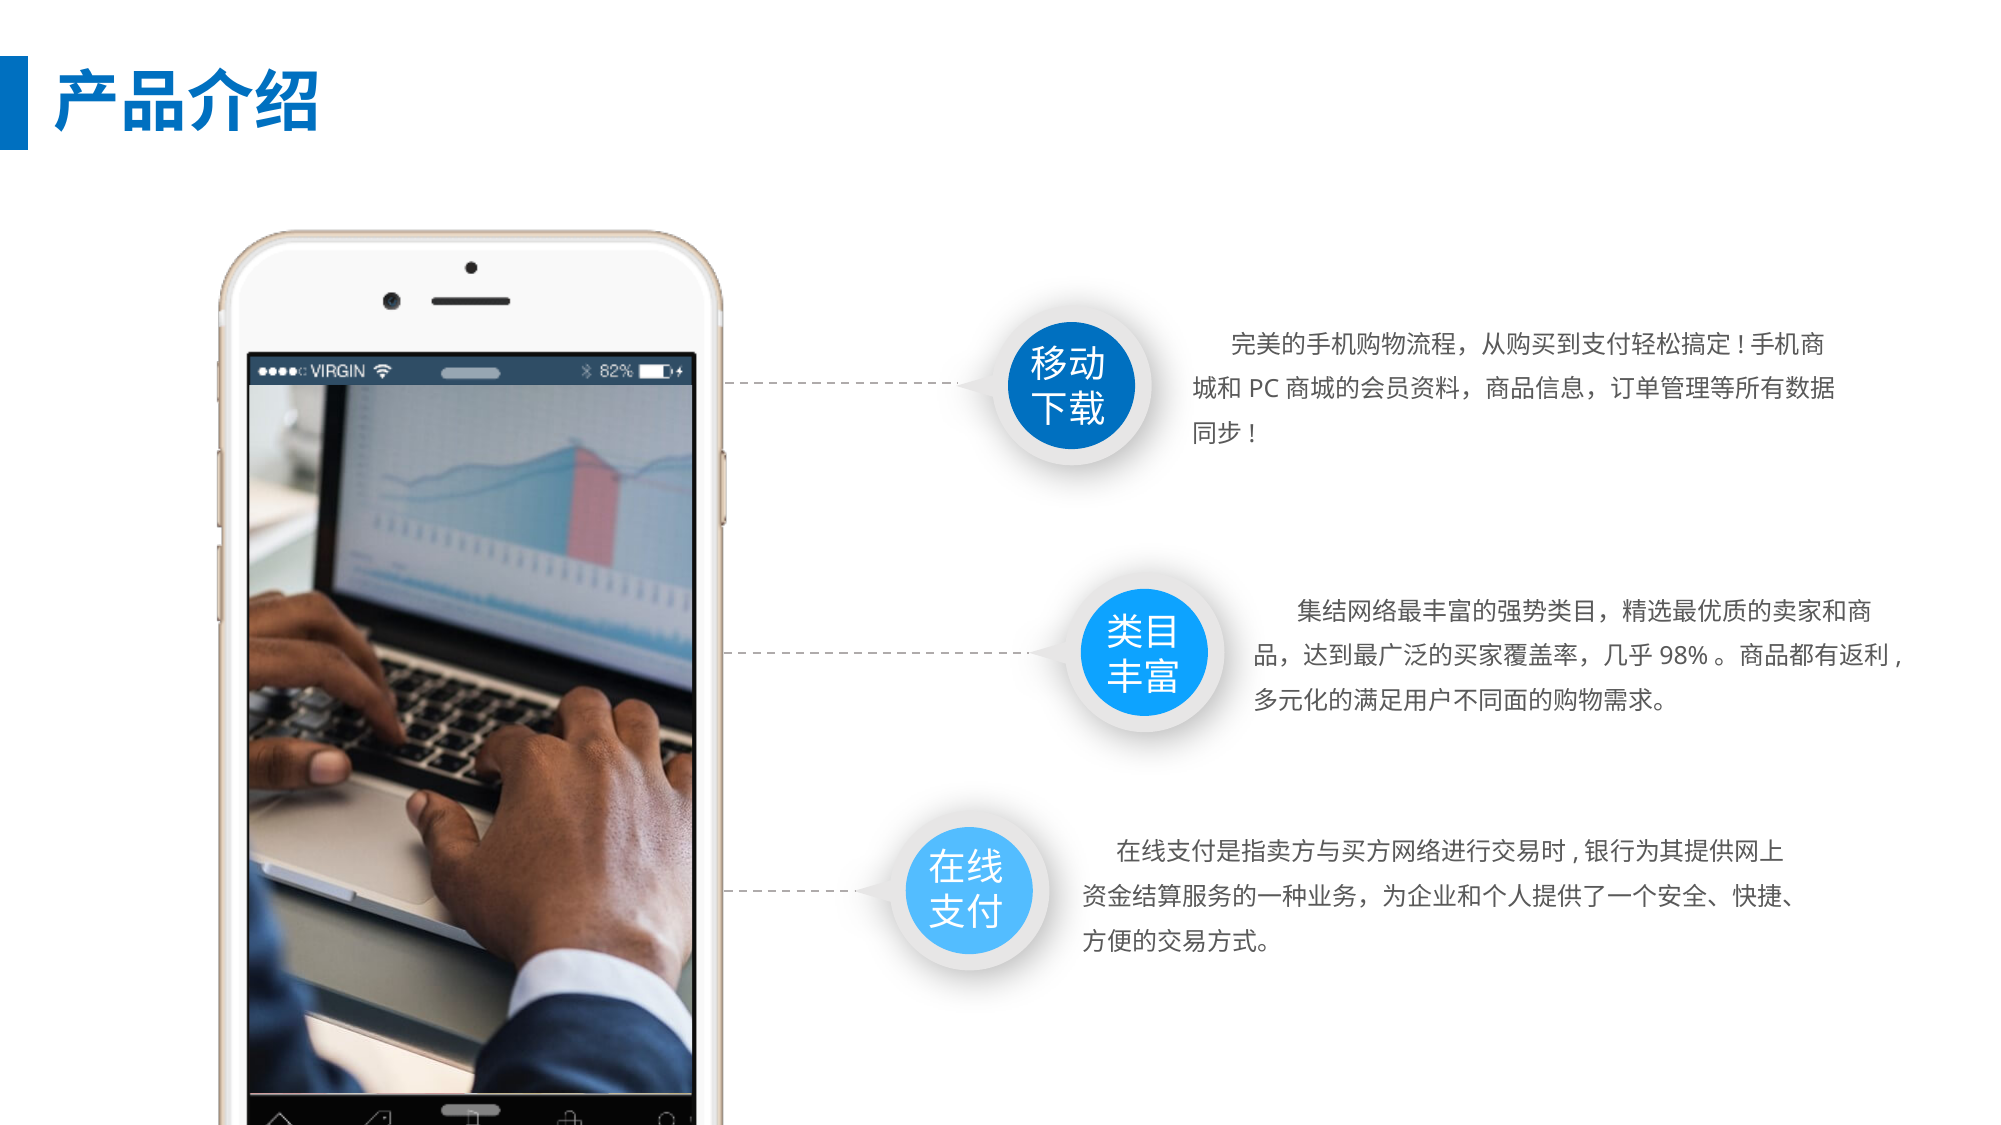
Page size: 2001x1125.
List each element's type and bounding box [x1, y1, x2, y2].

text_box [0, 51, 372, 150]
text_box [789, 810, 1815, 971]
text_box [789, 572, 1908, 733]
text_box [789, 305, 1853, 466]
picture [147, 188, 789, 1125]
